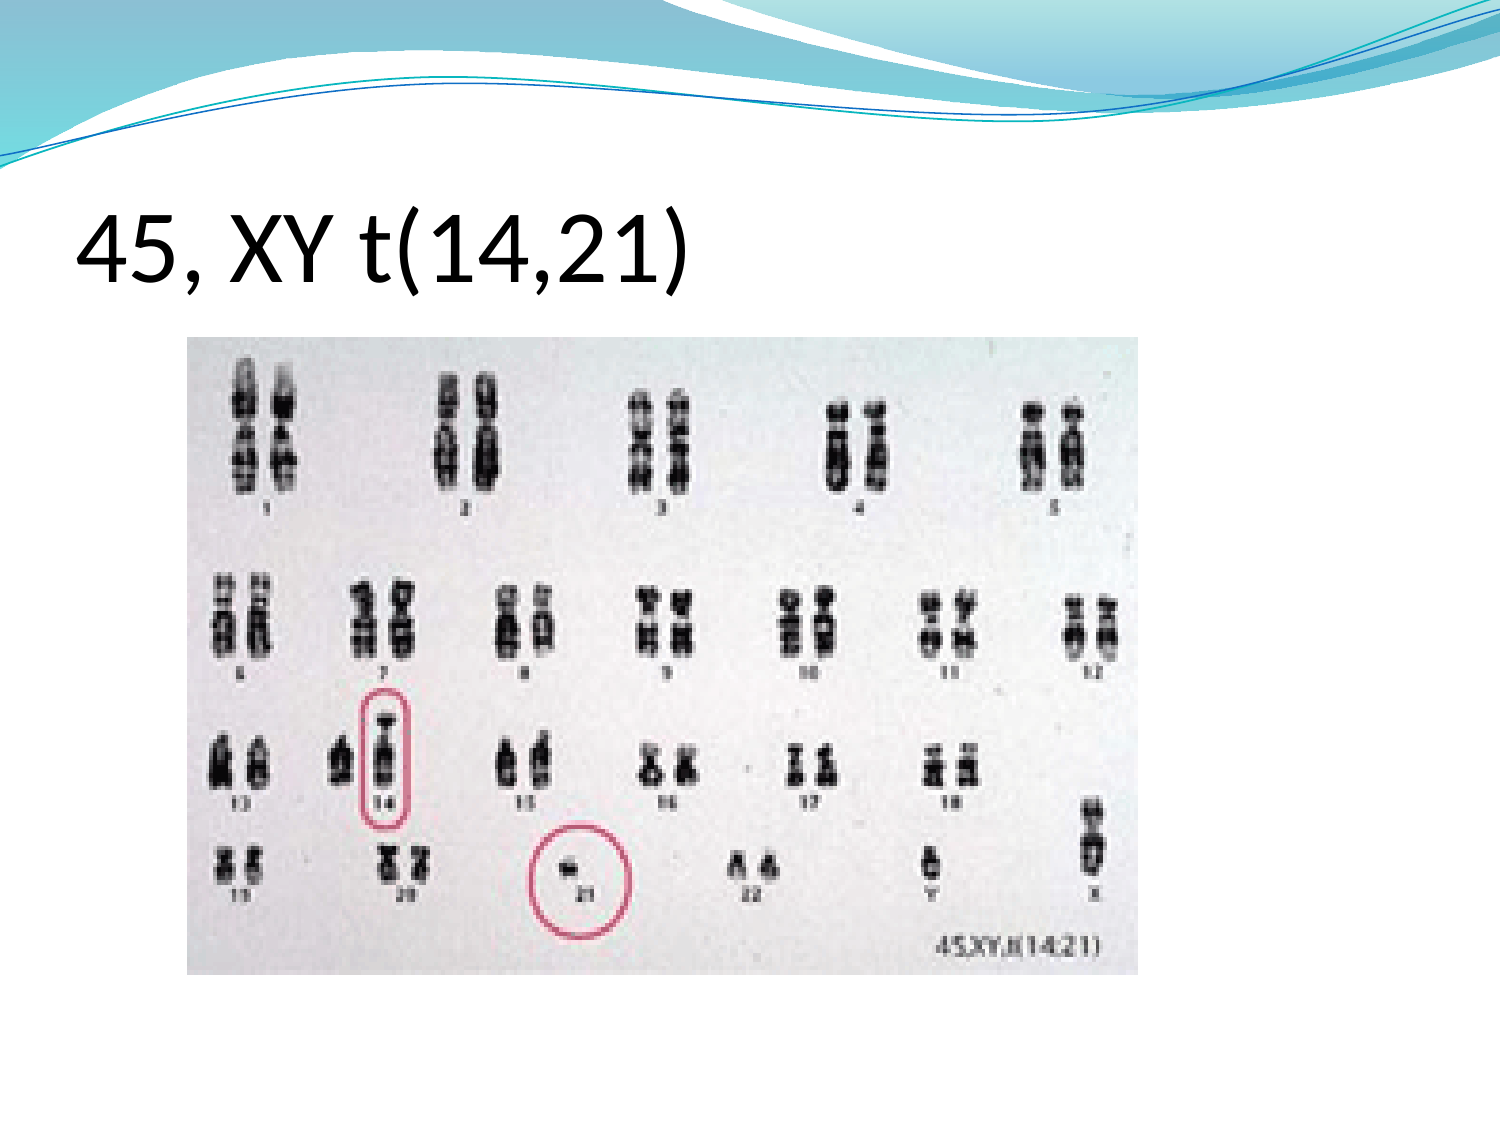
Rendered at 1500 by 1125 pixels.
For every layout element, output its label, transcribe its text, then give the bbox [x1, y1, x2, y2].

title 45, XY t(14,21) [74, 115, 1426, 304]
picture [187, 337, 1138, 976]
